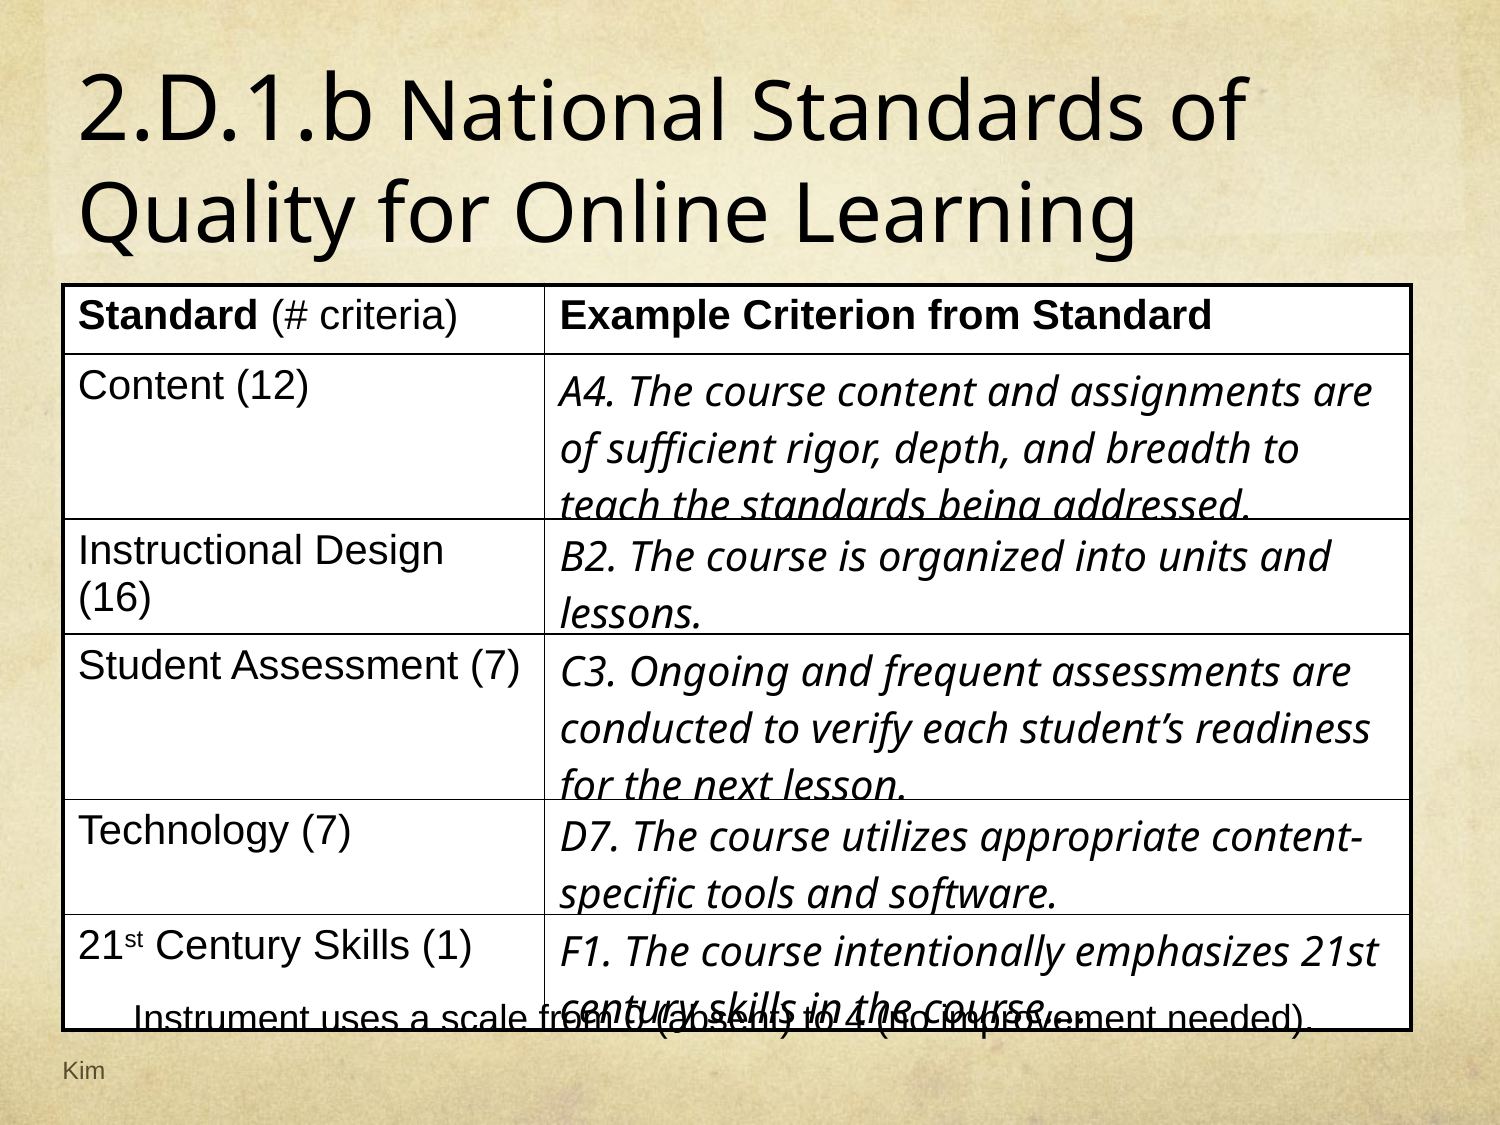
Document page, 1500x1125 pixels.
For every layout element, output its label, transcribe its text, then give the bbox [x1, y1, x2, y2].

text_box Kim [47, 1046, 459, 1092]
picture [0, 0, 1500, 1125]
table_cell A4. The course content and assignments are of sufficient rigor, depth, and breadth to teach the standards being addressed. [545, 355, 1409, 518]
table_cell C3. Ongoing and frequent assessments are conducted to verify each student’s readiness for the next lesson. [545, 635, 1409, 799]
table_cell F1. The course intentionally emphasizes 21st century skills in the course…. [545, 915, 1409, 1028]
title 2.D.1.b National Standards of Quality for Online Learning [62, 82, 1443, 226]
table_cell 21st Century Skills (1) [65, 915, 544, 1028]
table_cell D7. The course utilizes appropriate content-specific tools and software. [545, 800, 1409, 914]
table_cell Content (12) [65, 355, 544, 518]
table_header Standard (# criteria) [65, 287, 544, 353]
table_cell Instructional Design (16) [65, 520, 544, 633]
table_header Example Criterion from Standard [545, 287, 1409, 353]
text_box Instrument uses a scale from 0 (absent) to 4 (no improvement needed). [118, 986, 1356, 1047]
table_cell Technology (7) [65, 800, 544, 914]
table_cell B2. The course is organized into units and lessons. [545, 520, 1409, 633]
table_cell Student Assessment (7) [65, 635, 544, 799]
